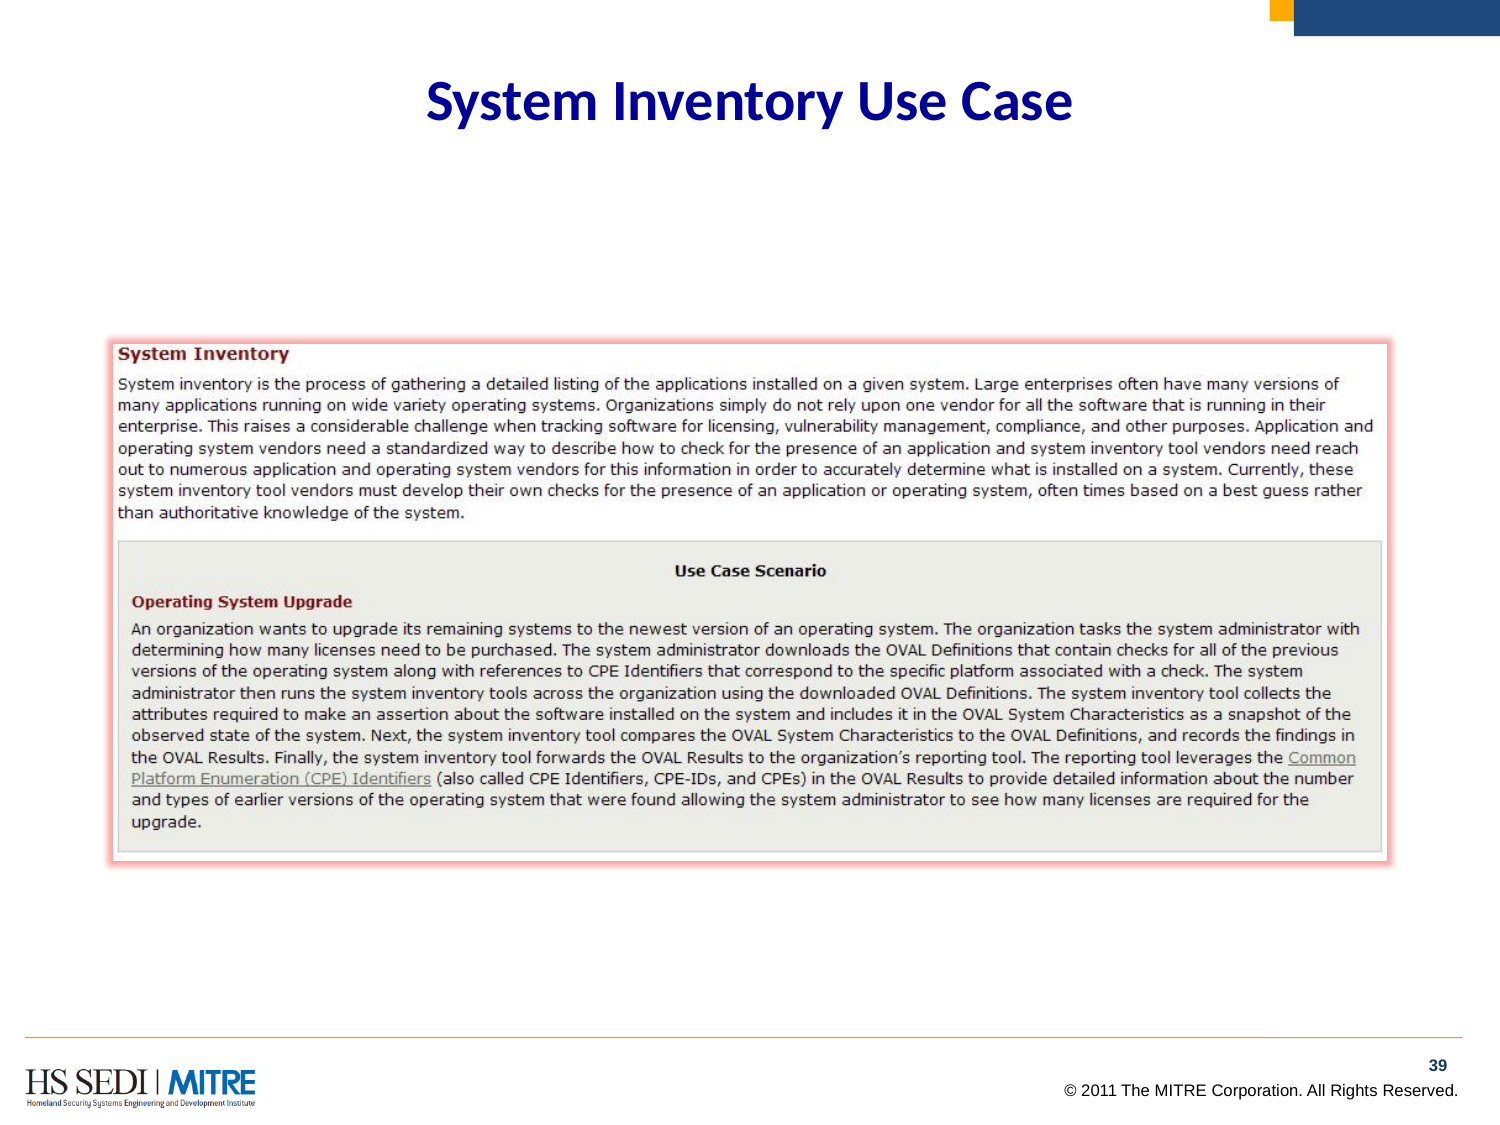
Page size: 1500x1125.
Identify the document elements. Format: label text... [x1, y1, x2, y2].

title System Inventory Use Case [43, 62, 1457, 151]
picture [20, 1058, 271, 1122]
slide_number 38 [1374, 1049, 1463, 1076]
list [112, 343, 1387, 861]
